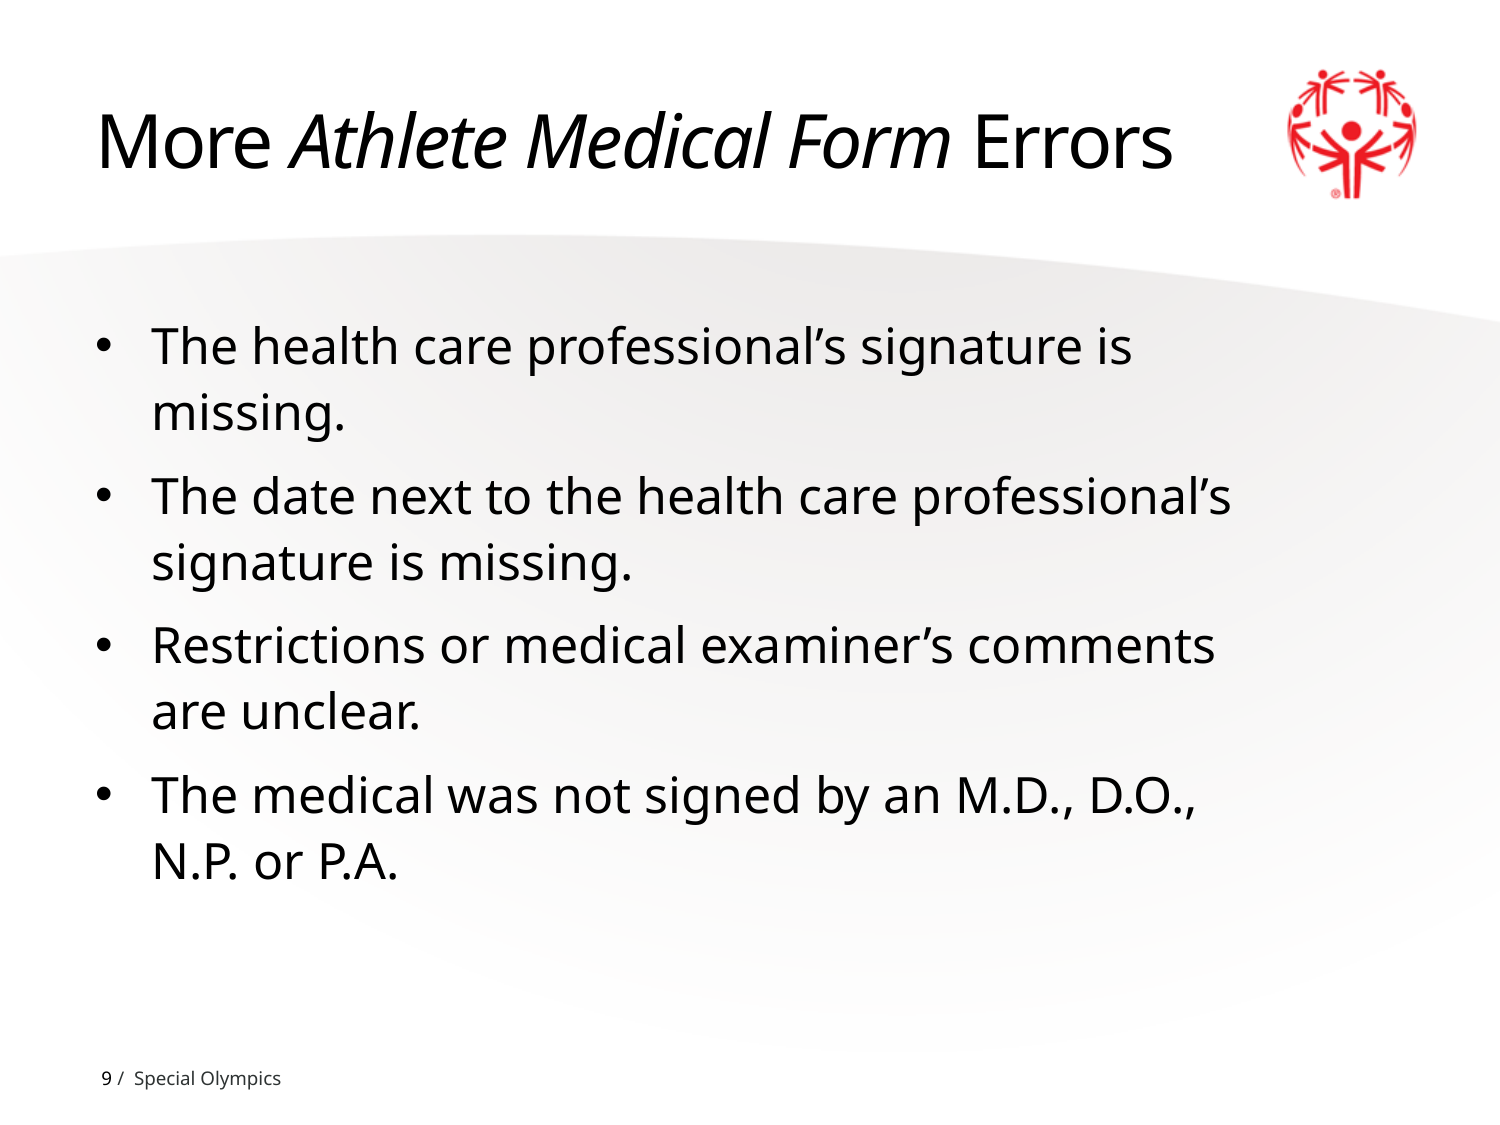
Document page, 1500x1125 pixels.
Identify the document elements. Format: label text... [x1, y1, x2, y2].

list The health care professional’s signature is missing. The date next to the health care professional’s signature is missing. Restrictions or medical examiner’s comments are unclear. The medical was not signed by an M.D., D.O., N.P. or P.A. [89, 302, 1247, 1018]
title More Athlete Medical Form Errors [89, 60, 1247, 232]
slide_number 9 / Special Olympics [90, 1061, 665, 1093]
picture [0, 0, 1500, 1125]
